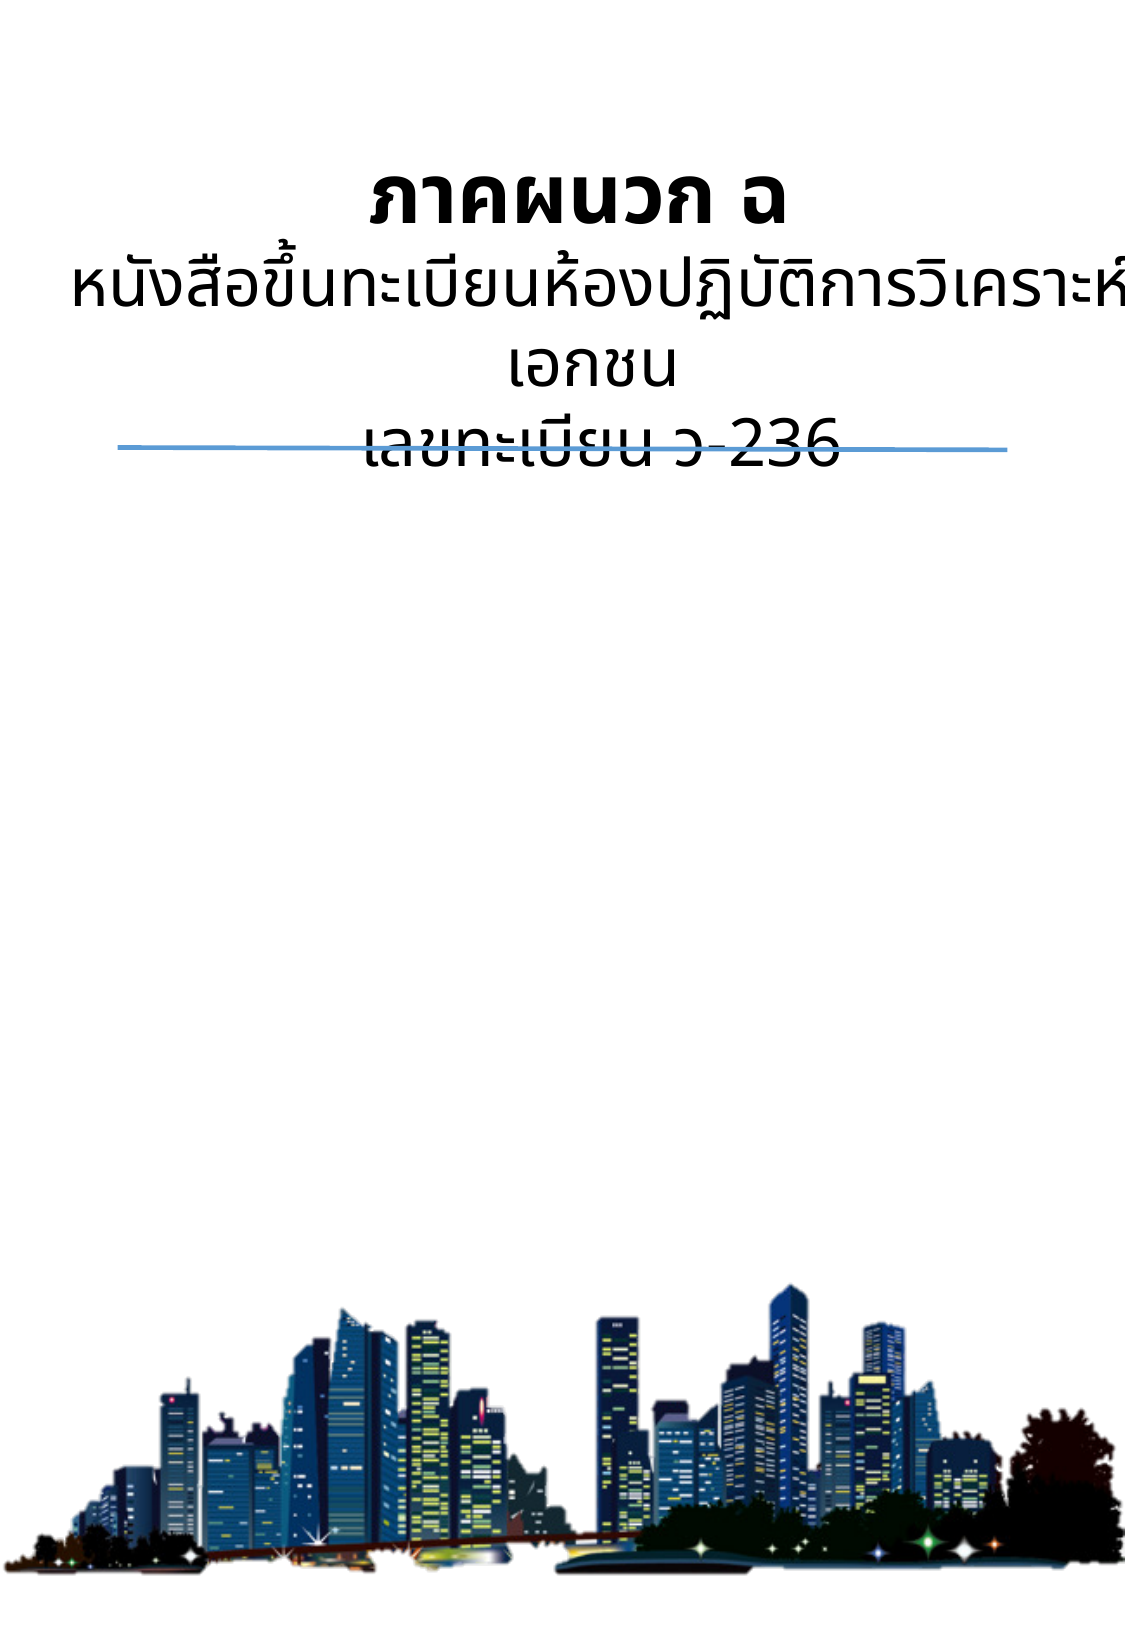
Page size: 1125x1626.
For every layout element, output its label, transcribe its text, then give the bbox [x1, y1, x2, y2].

text_box ภาคผนวก ฉ หนังสือขึ้นทะเบียนห้องปฏิบัติการวิเคราะห์เอกชน เลขทะเบียน ว-236 [0, 132, 1125, 488]
picture [0, 1148, 1125, 1623]
